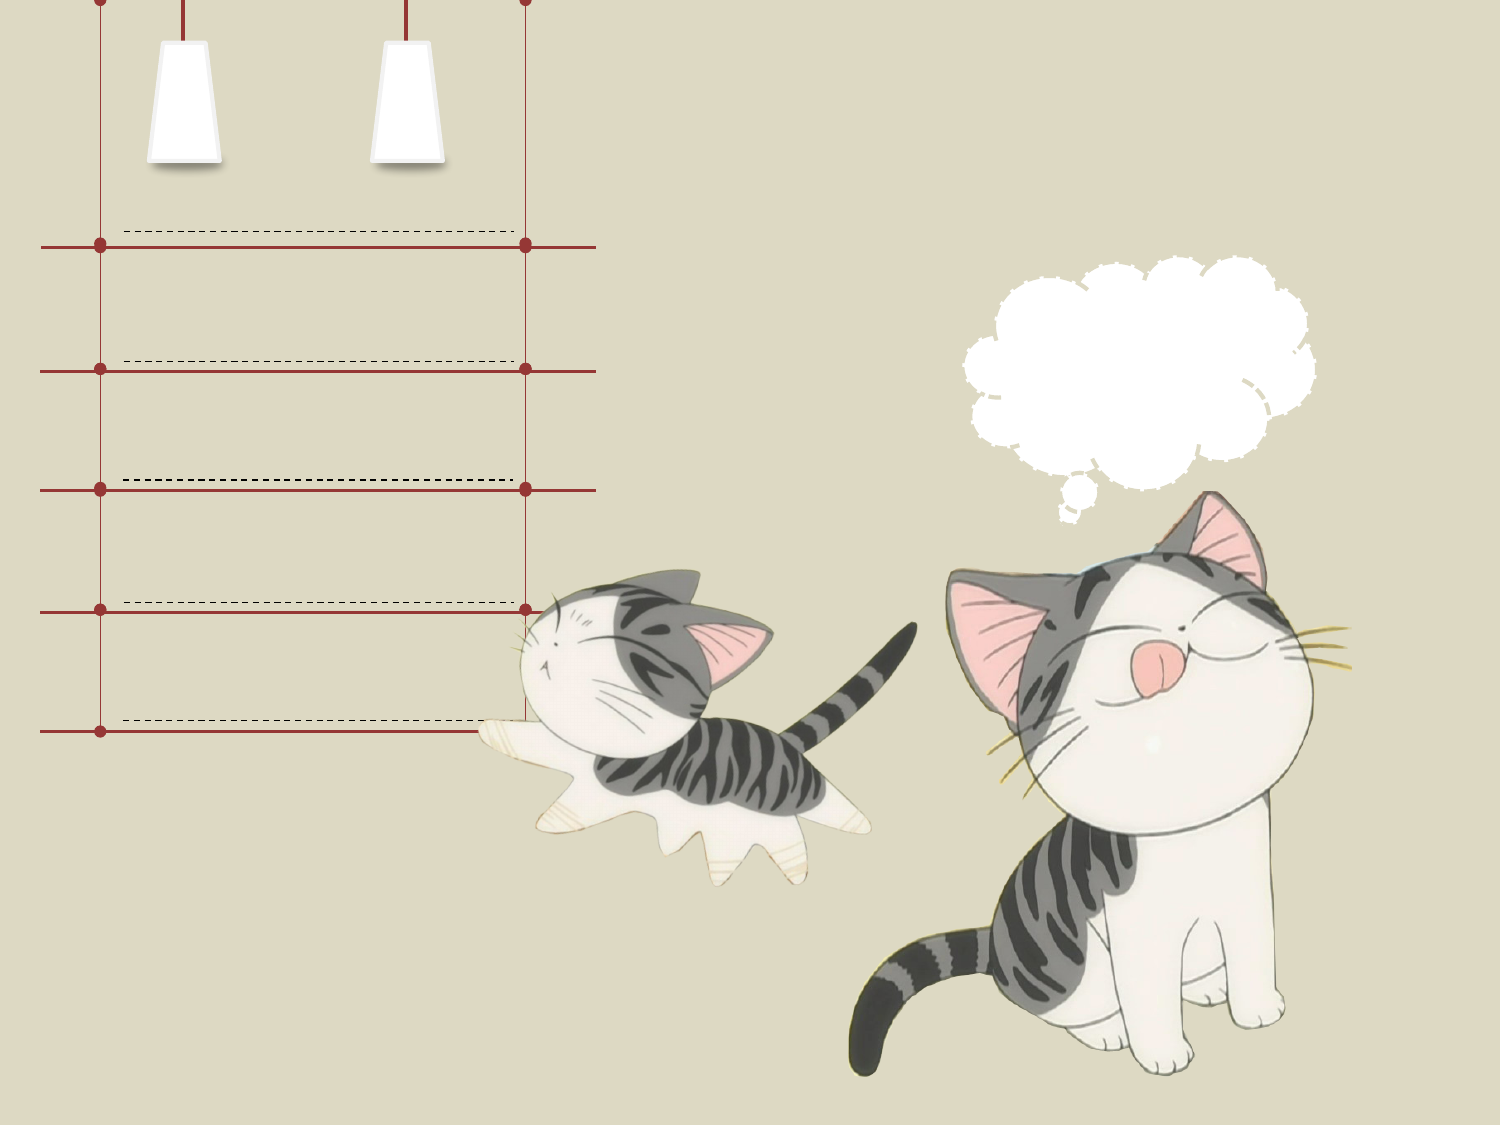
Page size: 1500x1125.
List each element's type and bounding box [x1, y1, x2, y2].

text_box [369, 40, 445, 163]
picture [455, 490, 1352, 1078]
text_box [146, 40, 222, 163]
text_box [960, 253, 1320, 489]
